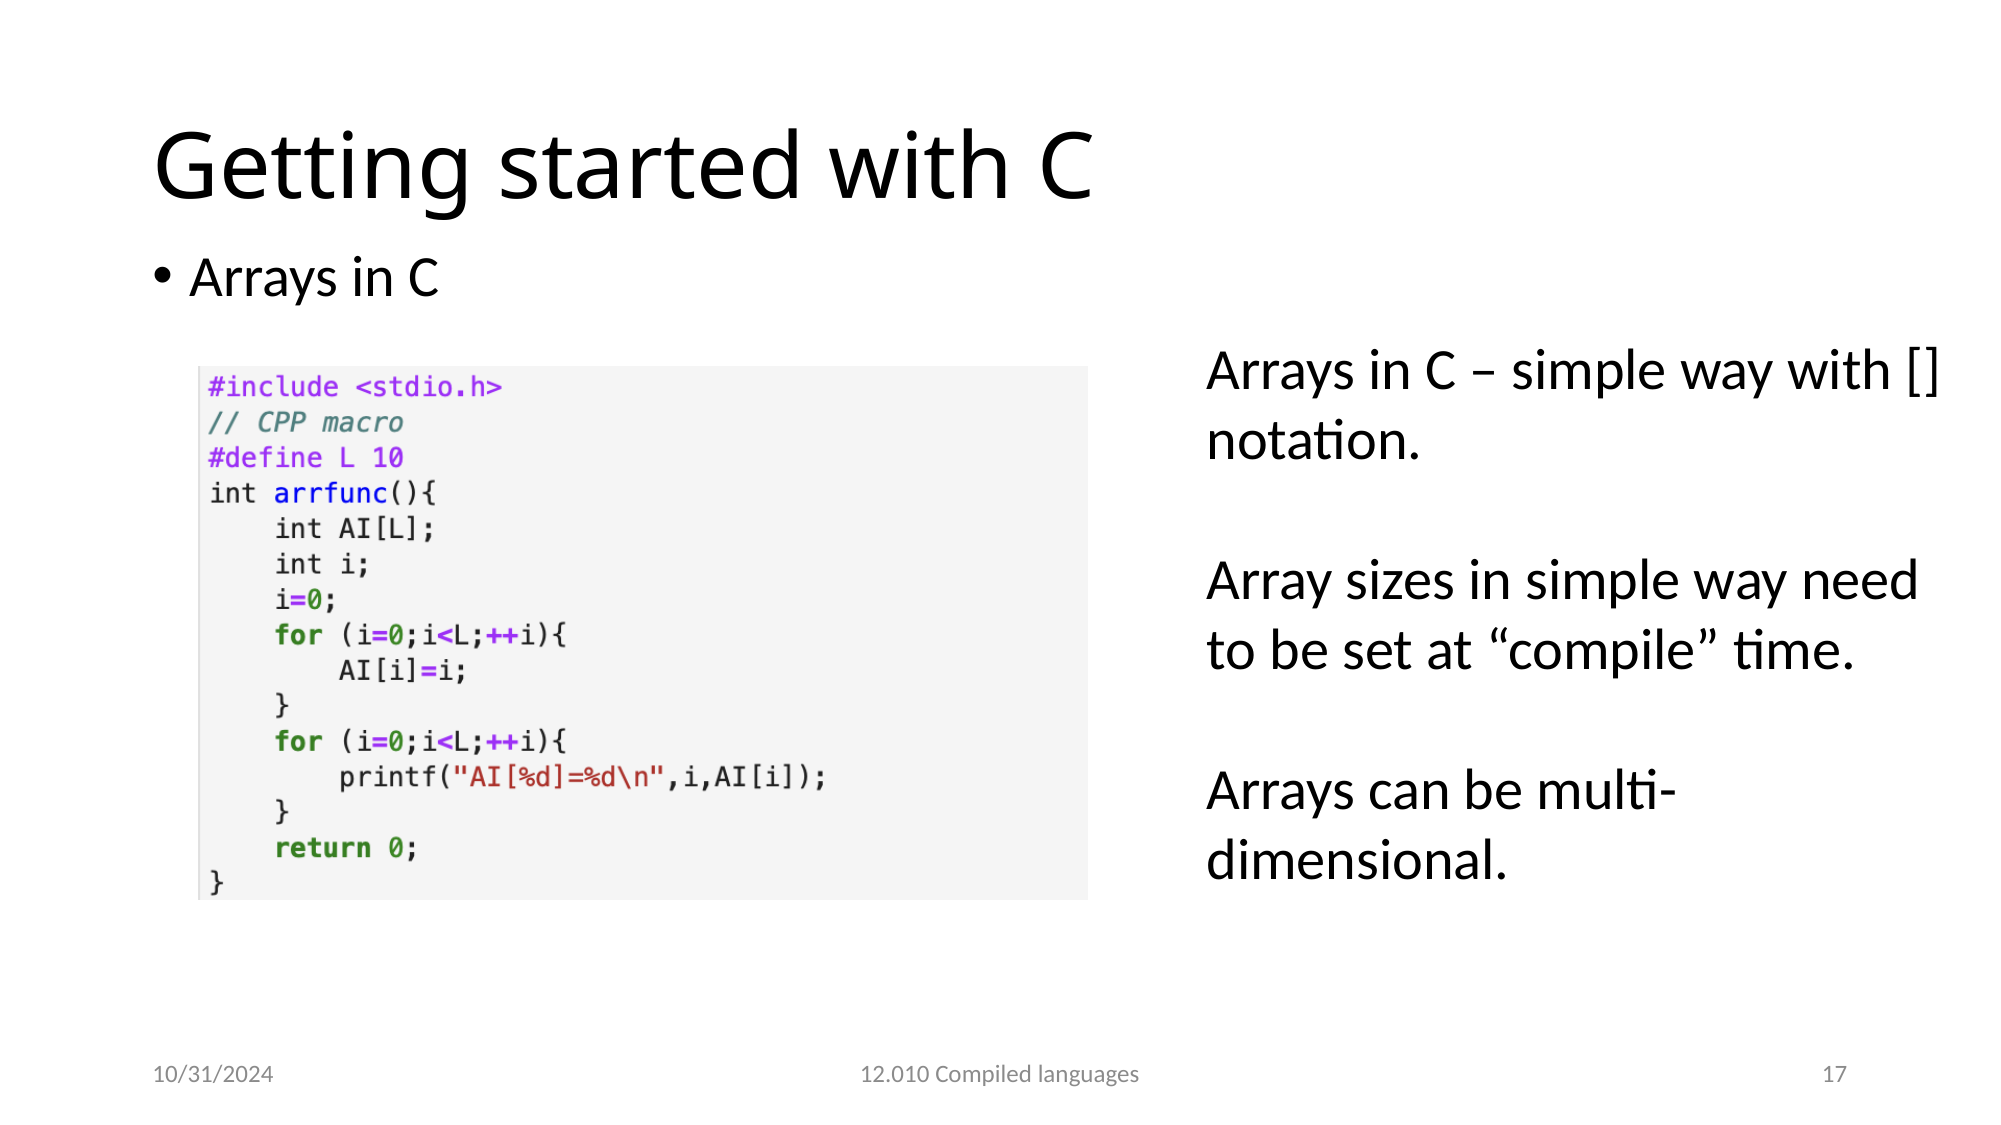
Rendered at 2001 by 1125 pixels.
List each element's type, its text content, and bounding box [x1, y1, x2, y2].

title Getting started with C [137, 59, 1863, 238]
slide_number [137, 1042, 588, 1103]
list Arrays in C [137, 238, 1863, 953]
text_box Arrays in C – simple way with [] notation. Array sizes in simple way need to be set at “compile” time. Arrays can be multi-dimensional. [1191, 323, 1969, 899]
picture [197, 366, 1088, 900]
footer 12.010 Compiled languages [662, 1042, 1338, 1103]
slide_number 17 [1412, 1042, 1863, 1103]
